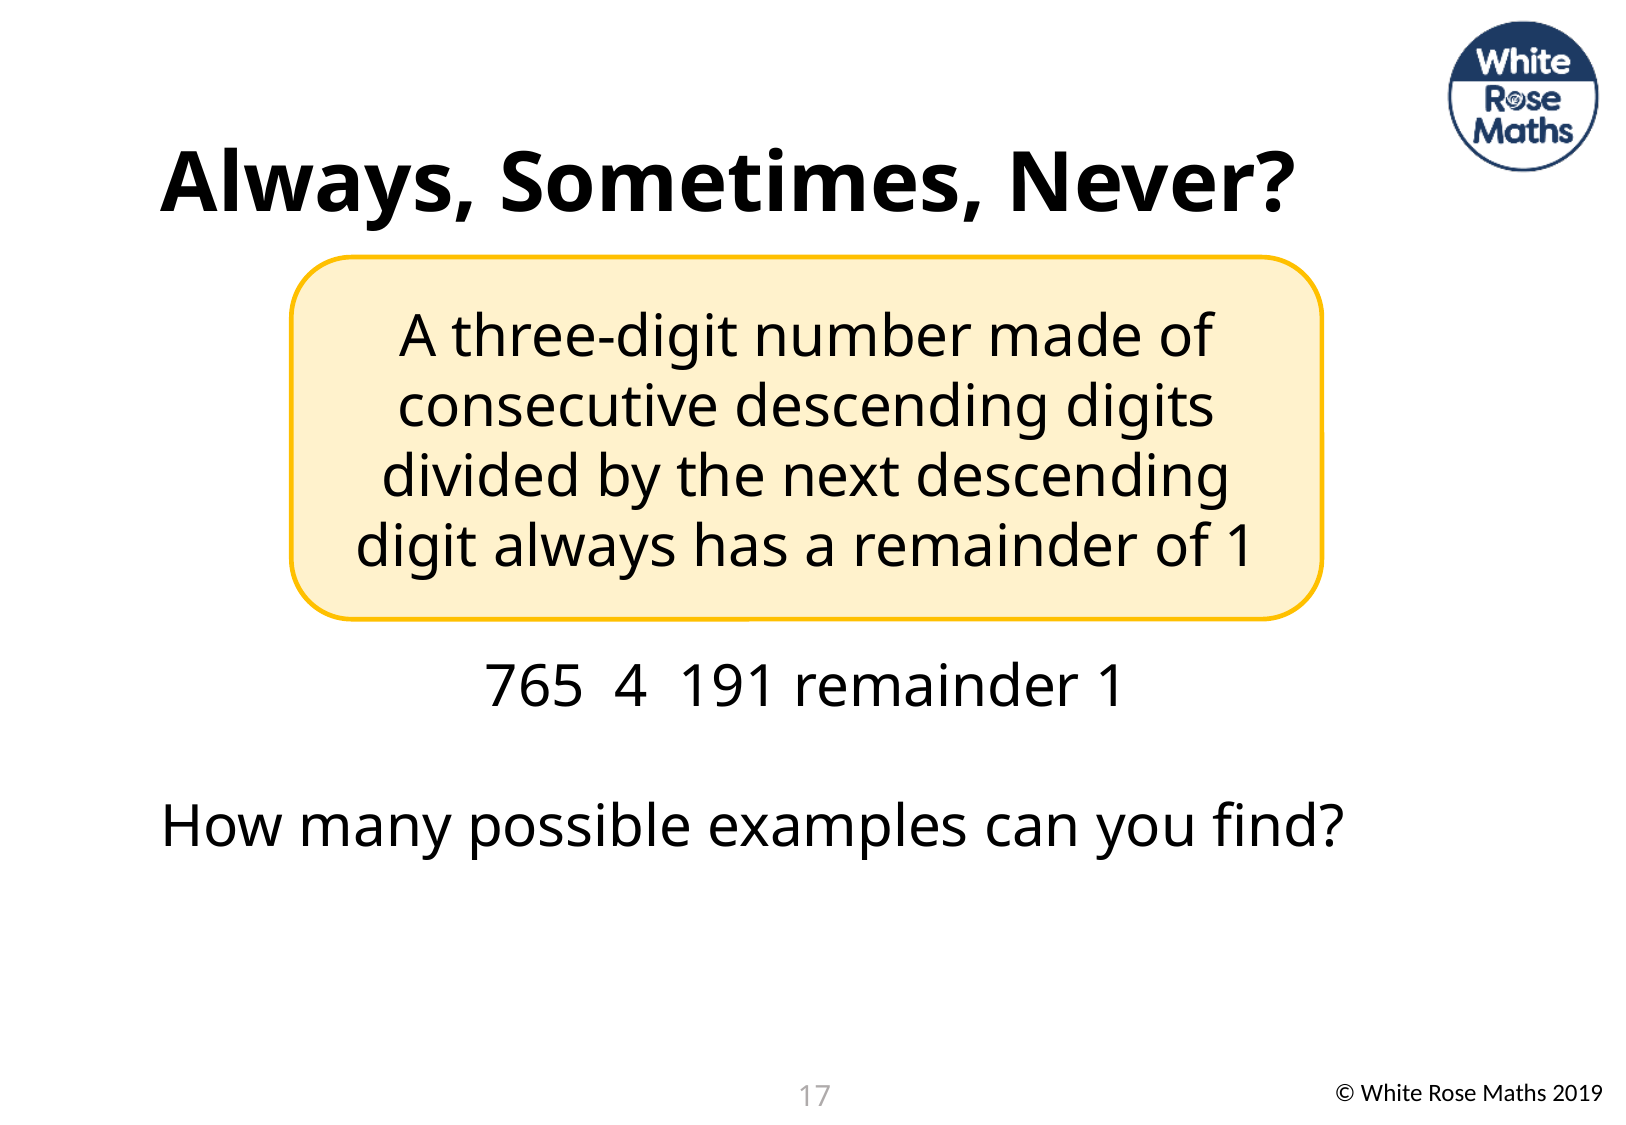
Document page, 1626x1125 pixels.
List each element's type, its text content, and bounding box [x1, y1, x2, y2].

slide_number 17 [776, 1069, 854, 1125]
picture [1444, 17, 1602, 175]
text_box A three-digit number made of consecutive descending digits divided by the next descending digit always has a remainder of 1 [291, 257, 1322, 620]
